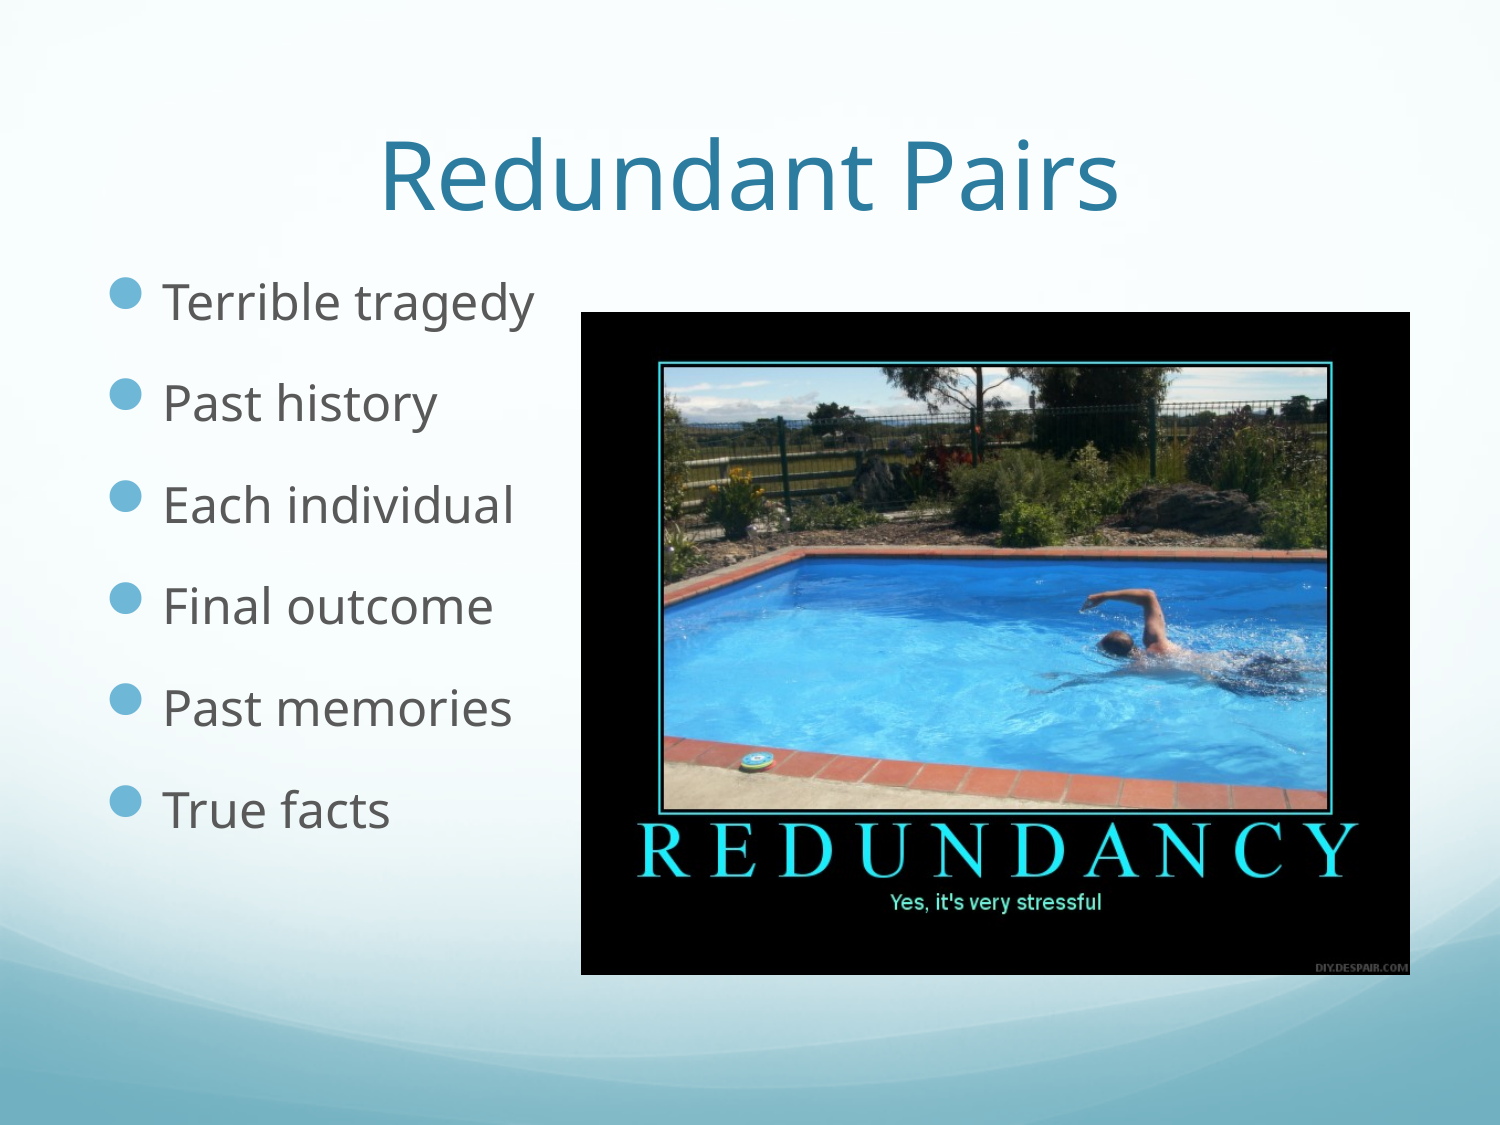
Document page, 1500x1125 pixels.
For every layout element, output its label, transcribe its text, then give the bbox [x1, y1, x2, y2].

picture [581, 312, 1410, 976]
list Terrible tragedy Past history Each individual Final outcome Past memories True facts [90, 262, 1410, 975]
title Redundant Pairs [90, 17, 1410, 237]
